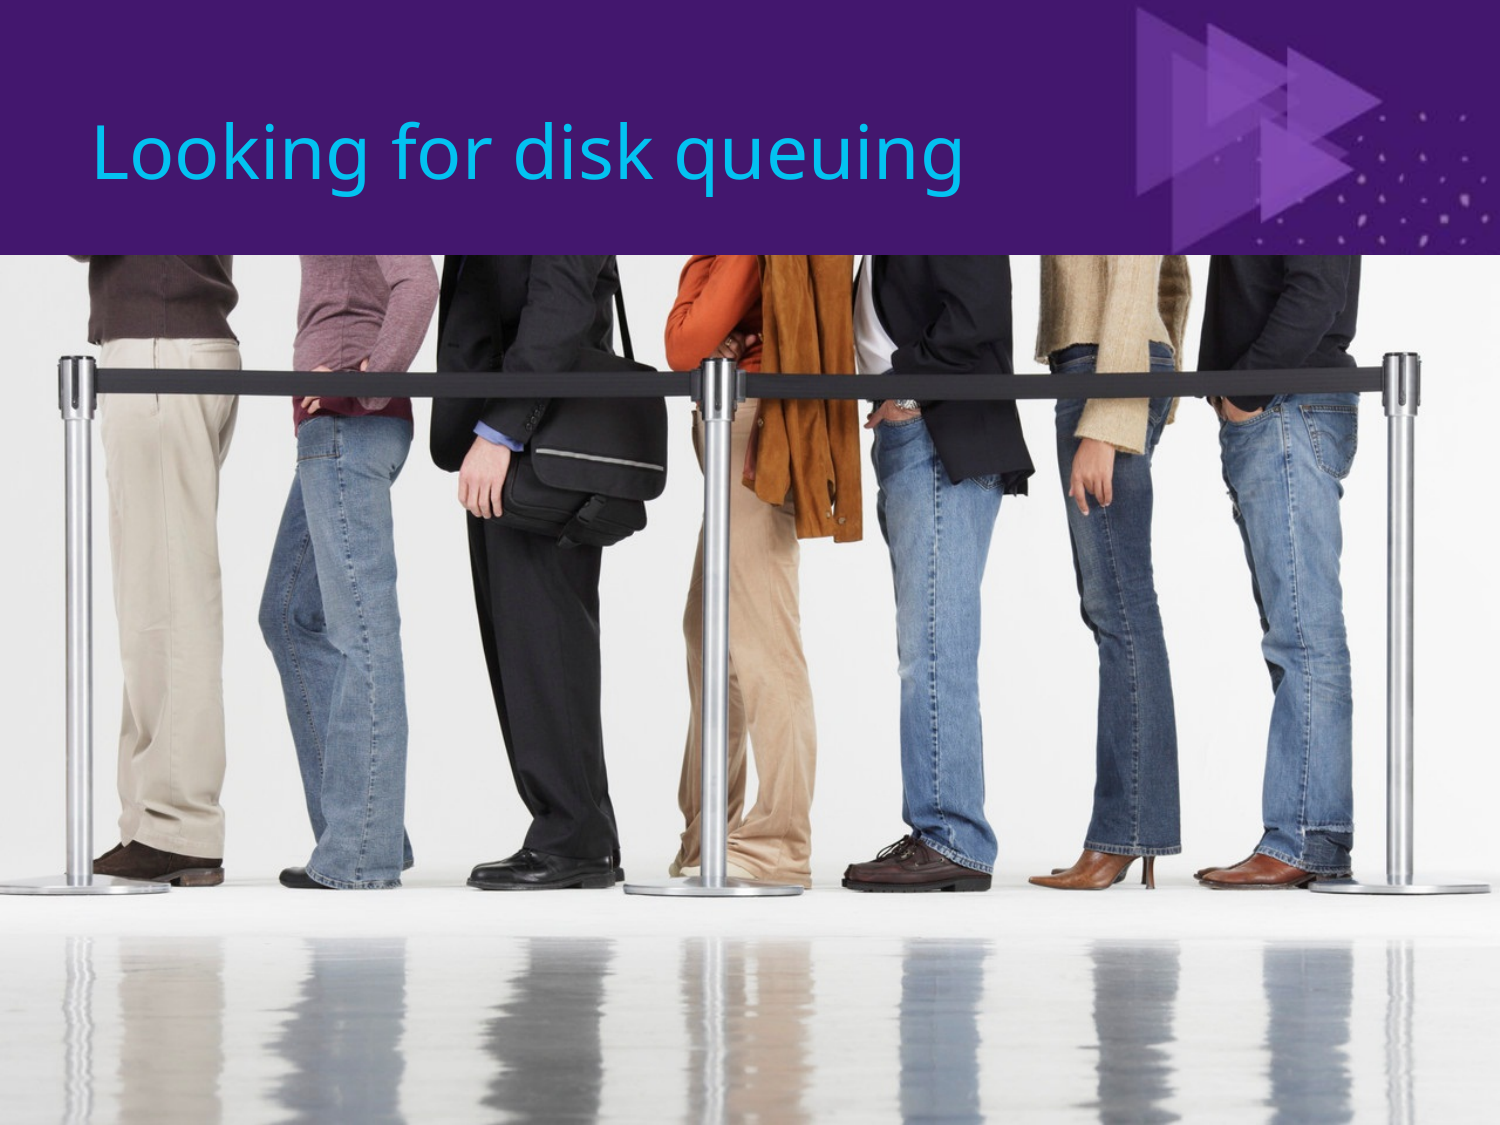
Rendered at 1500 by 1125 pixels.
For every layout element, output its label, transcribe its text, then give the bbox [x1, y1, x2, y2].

title Looking for disk queuing [75, 56, 1425, 244]
picture [0, 0, 1500, 1125]
